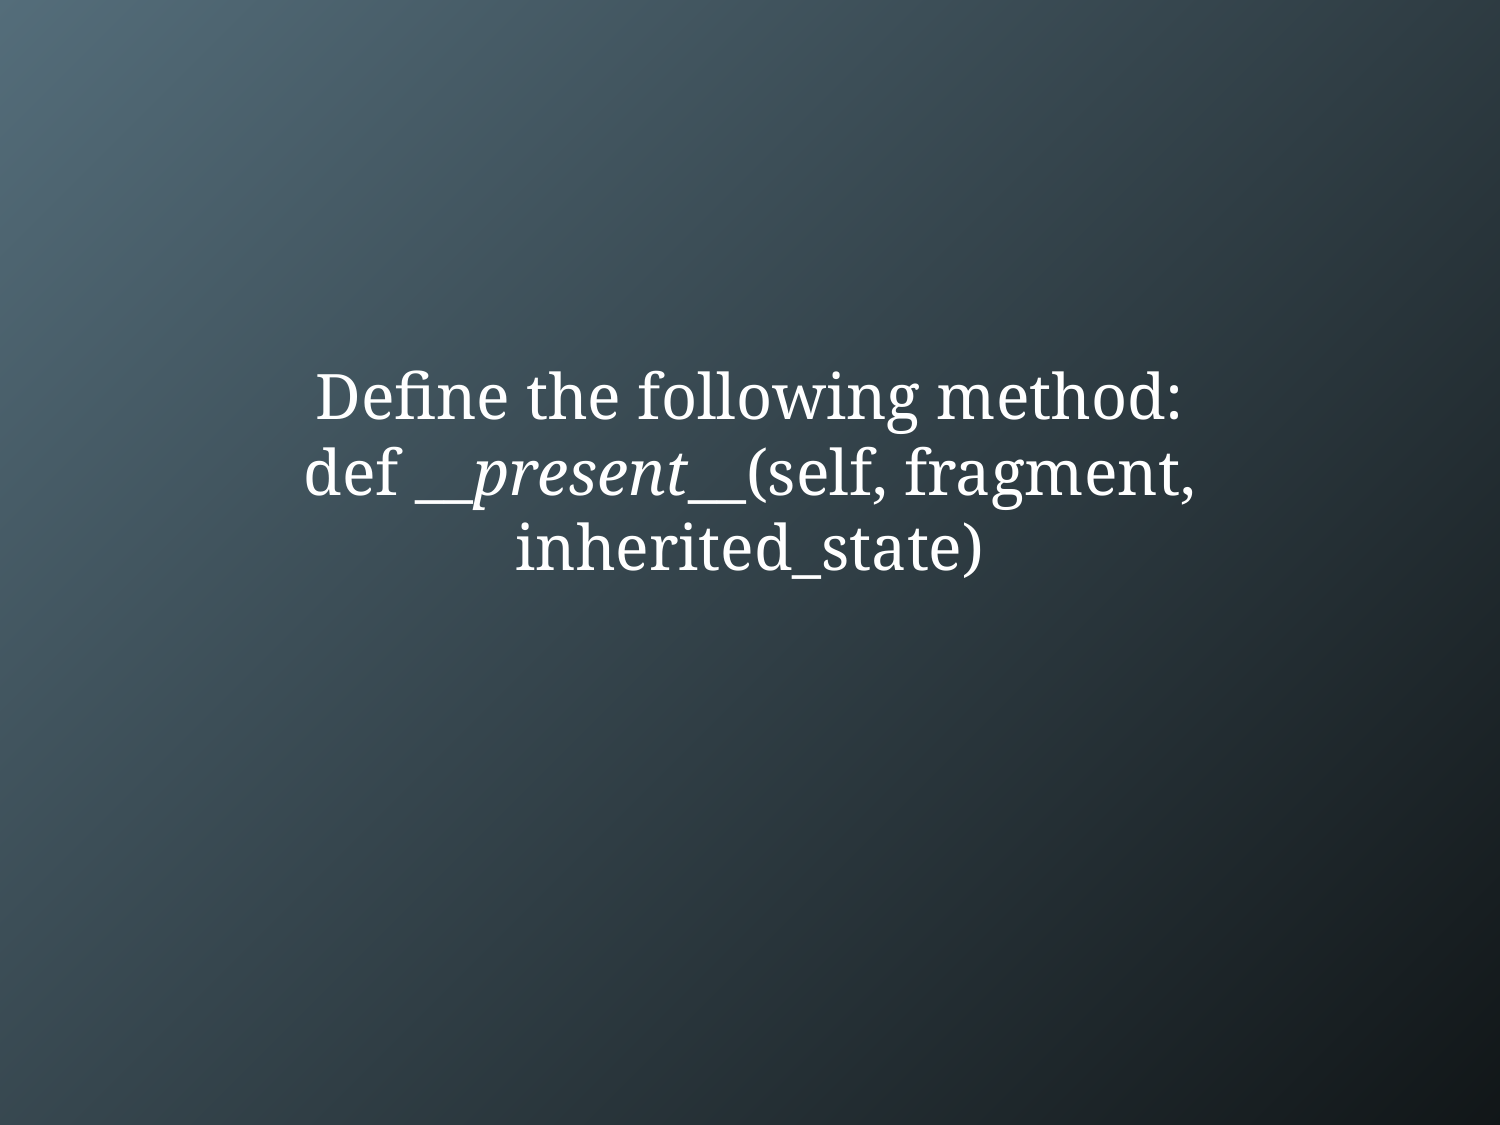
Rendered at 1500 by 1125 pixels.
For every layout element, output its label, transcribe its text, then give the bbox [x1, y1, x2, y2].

title Define the following method: def __present__(self, fragment, inherited_state) [112, 349, 1388, 591]
